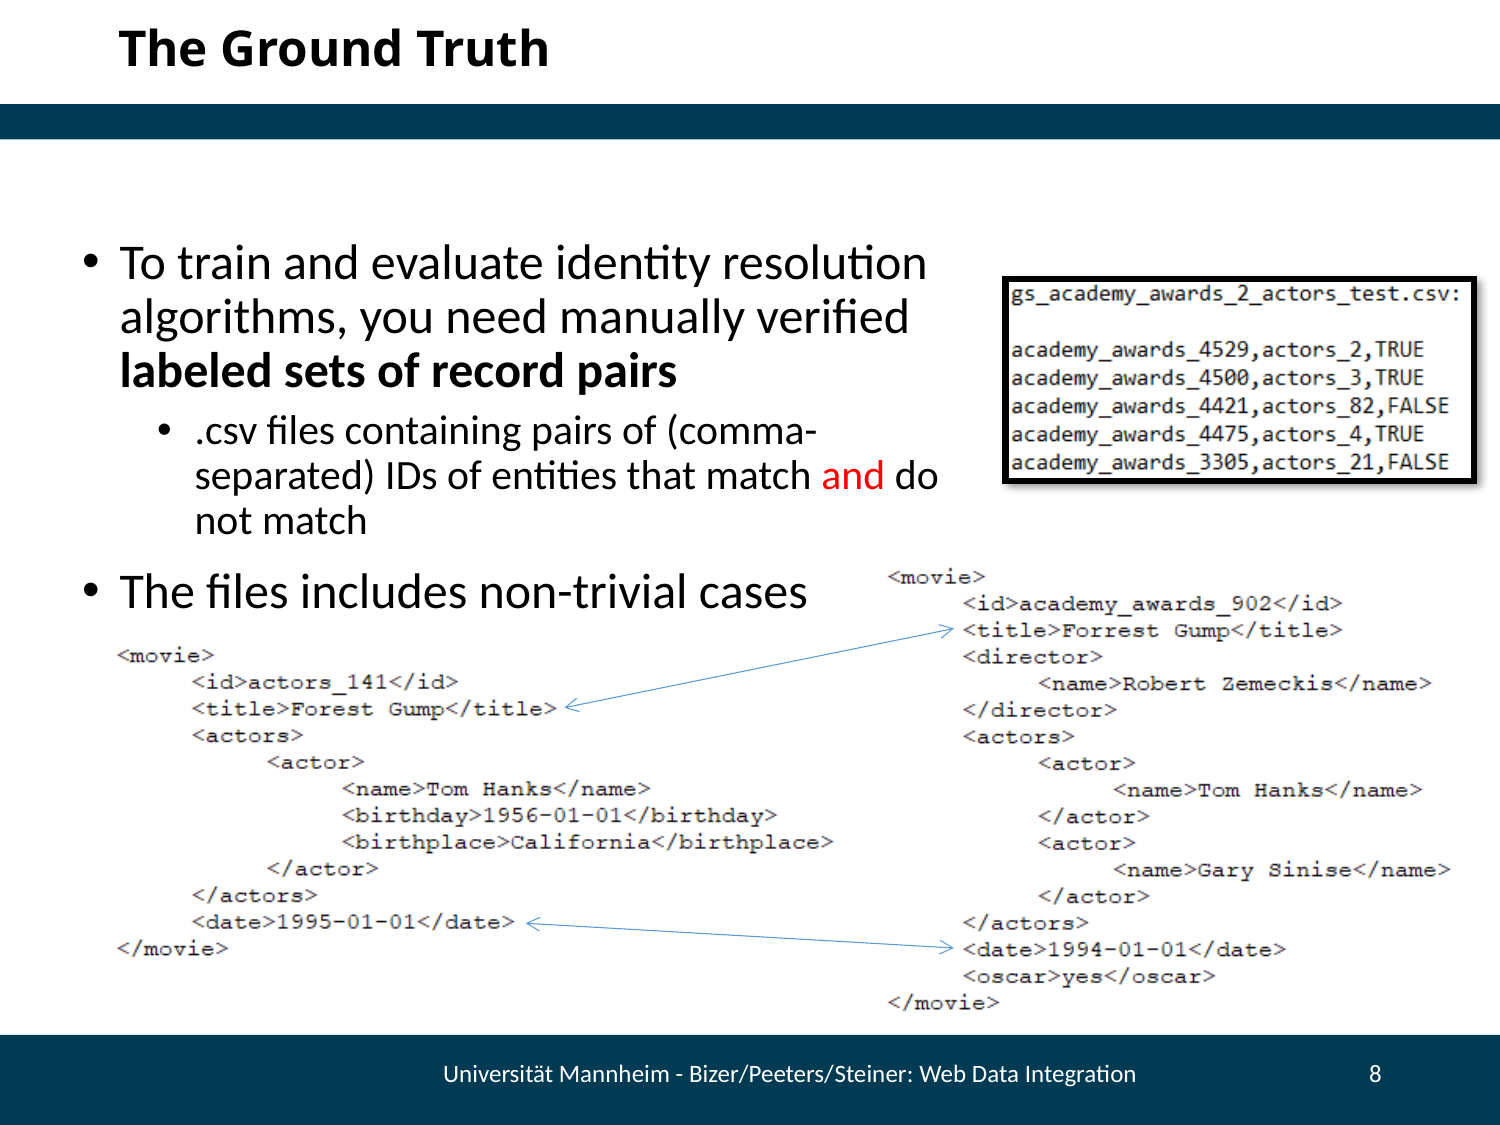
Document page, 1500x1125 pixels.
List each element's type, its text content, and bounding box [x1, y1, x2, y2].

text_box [525, 923, 954, 949]
picture [1008, 282, 1472, 478]
picture [101, 642, 850, 965]
title The Ground Truth [103, 16, 1397, 85]
slide_number 8 [1320, 1042, 1397, 1103]
list To train and evaluate identity resolution algorithms, you need manually verified labeled sets of record pairs .csv files containing pairs of (comma-separated) IDs of entities that match and do not match The files includes non-trivial cases [67, 229, 1009, 1036]
footer Universität Mannheim - Bizer/Peeters/Steiner: Web Data Integration [261, 1042, 1320, 1103]
picture [875, 562, 1464, 1016]
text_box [564, 628, 954, 708]
